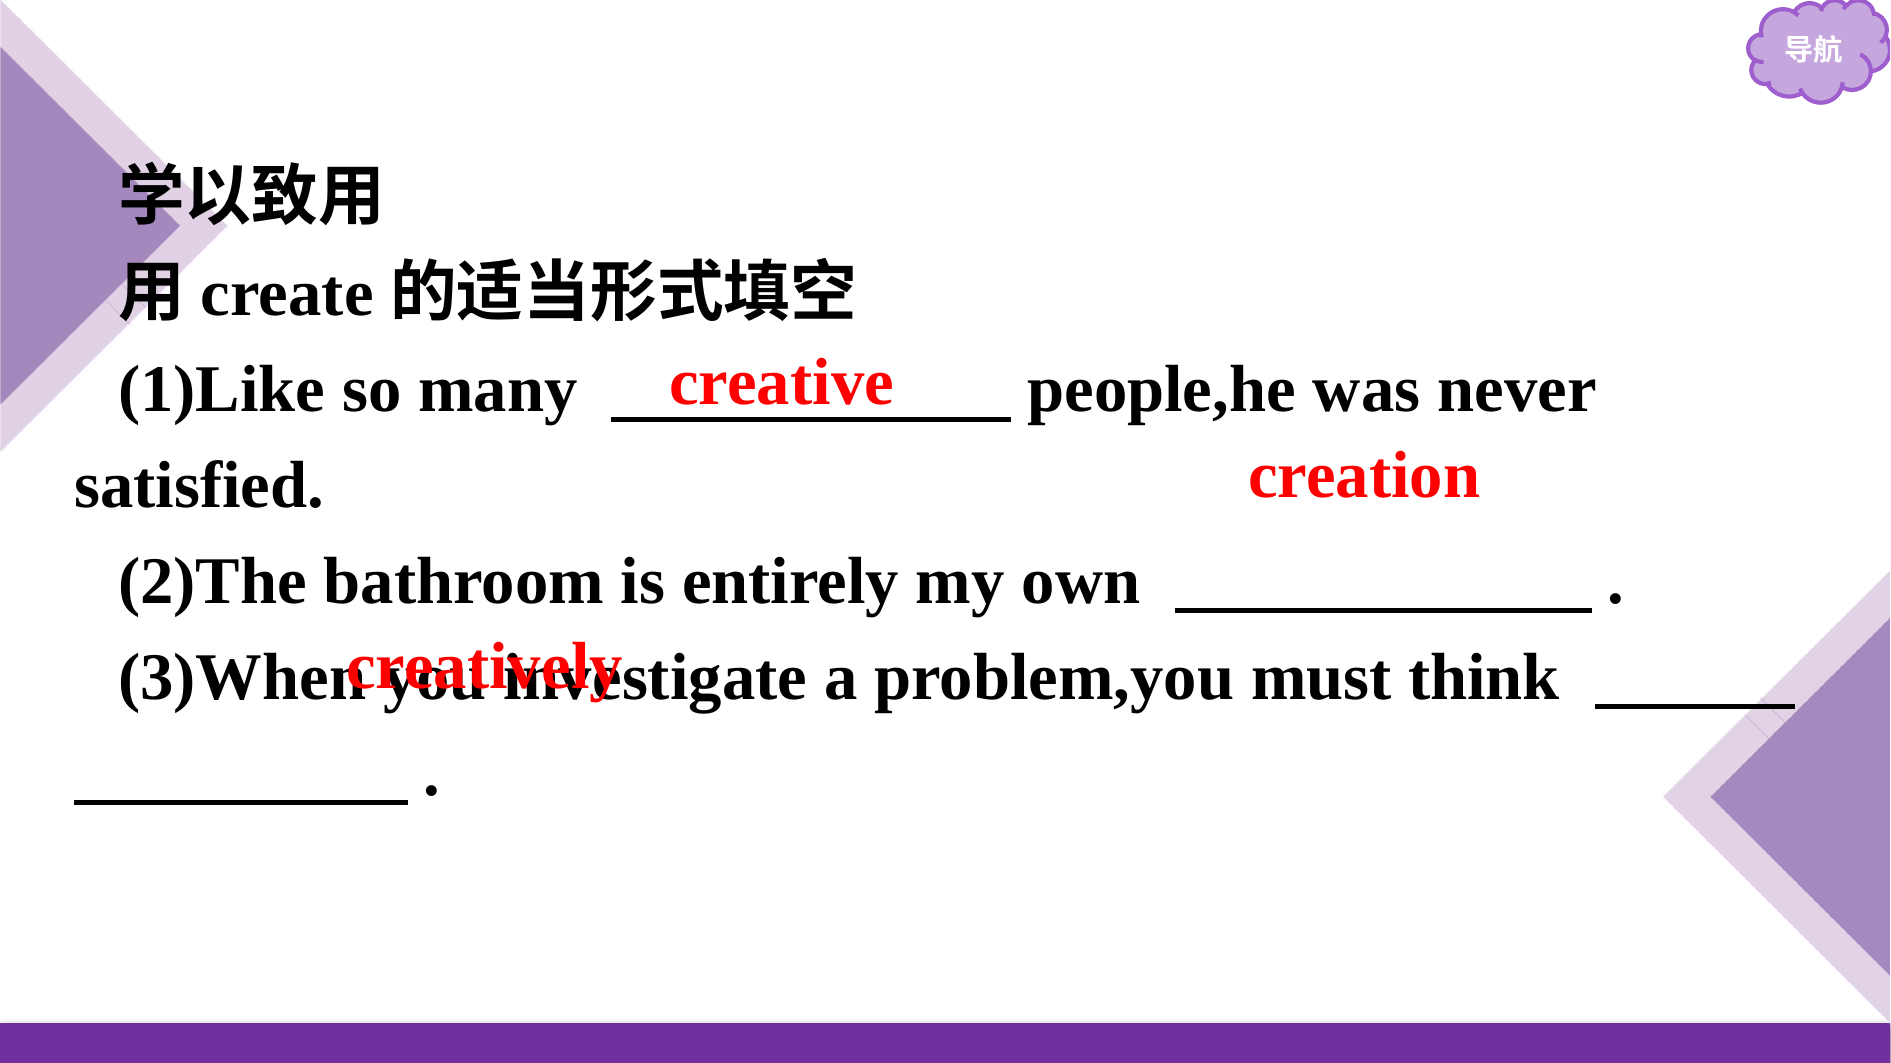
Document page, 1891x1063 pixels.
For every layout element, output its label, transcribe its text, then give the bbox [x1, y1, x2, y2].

text_box creatively [331, 614, 639, 710]
text_box 学以致用 用create的适当形式填空 (1)Like so many people,he was never satisfied. (2)The bathroom is entirely my own . (3)When you investigate a problem,you must think . [59, 129, 1833, 816]
picture [1, 0, 230, 451]
picture [1660, 570, 1890, 1024]
text_box creative [654, 330, 910, 426]
text_box creation [1233, 423, 1496, 519]
